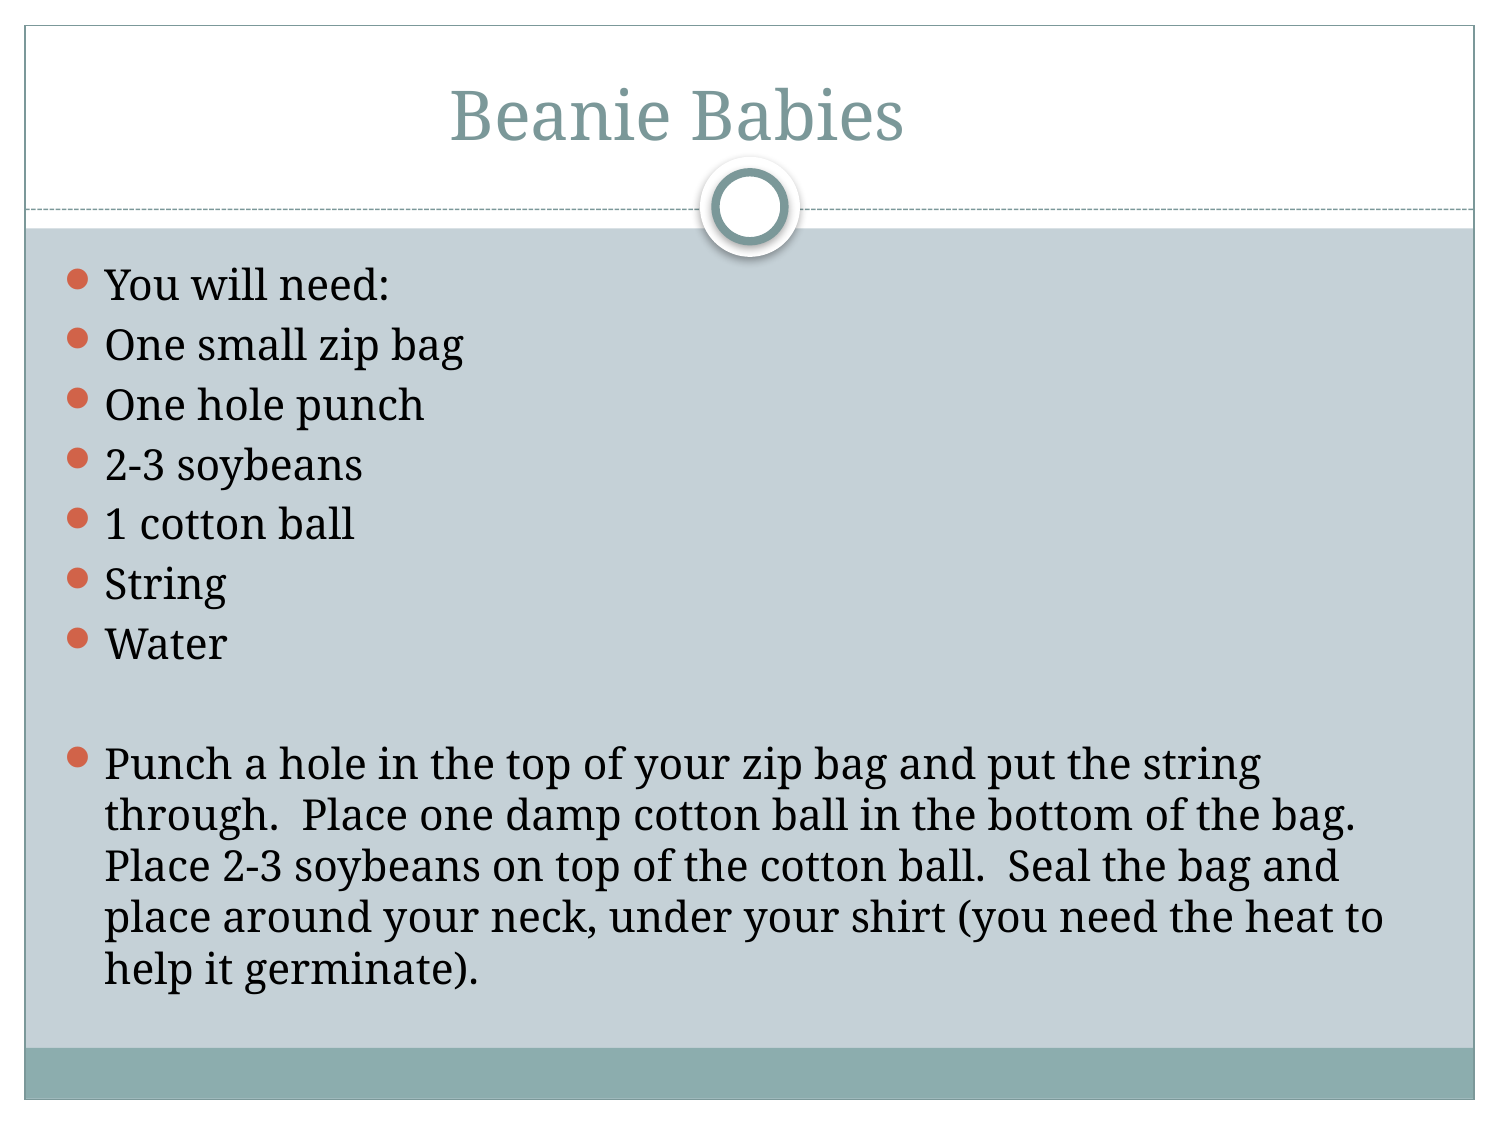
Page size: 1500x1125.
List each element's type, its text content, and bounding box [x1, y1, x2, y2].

title Beanie Babies [49, 37, 1450, 162]
list You will need: One small zip bag One hole punch 2-3 soybeans 1 cotton ball String Water Punch a hole in the top of your zip bag and put the string through. Place one damp cotton ball in the bottom of the bag. Place 2-3 soybeans on top of the cotton ball. Seal the bag and place around your neck, under your shirt (you need the heat to help it germinate). [49, 250, 1445, 1001]
